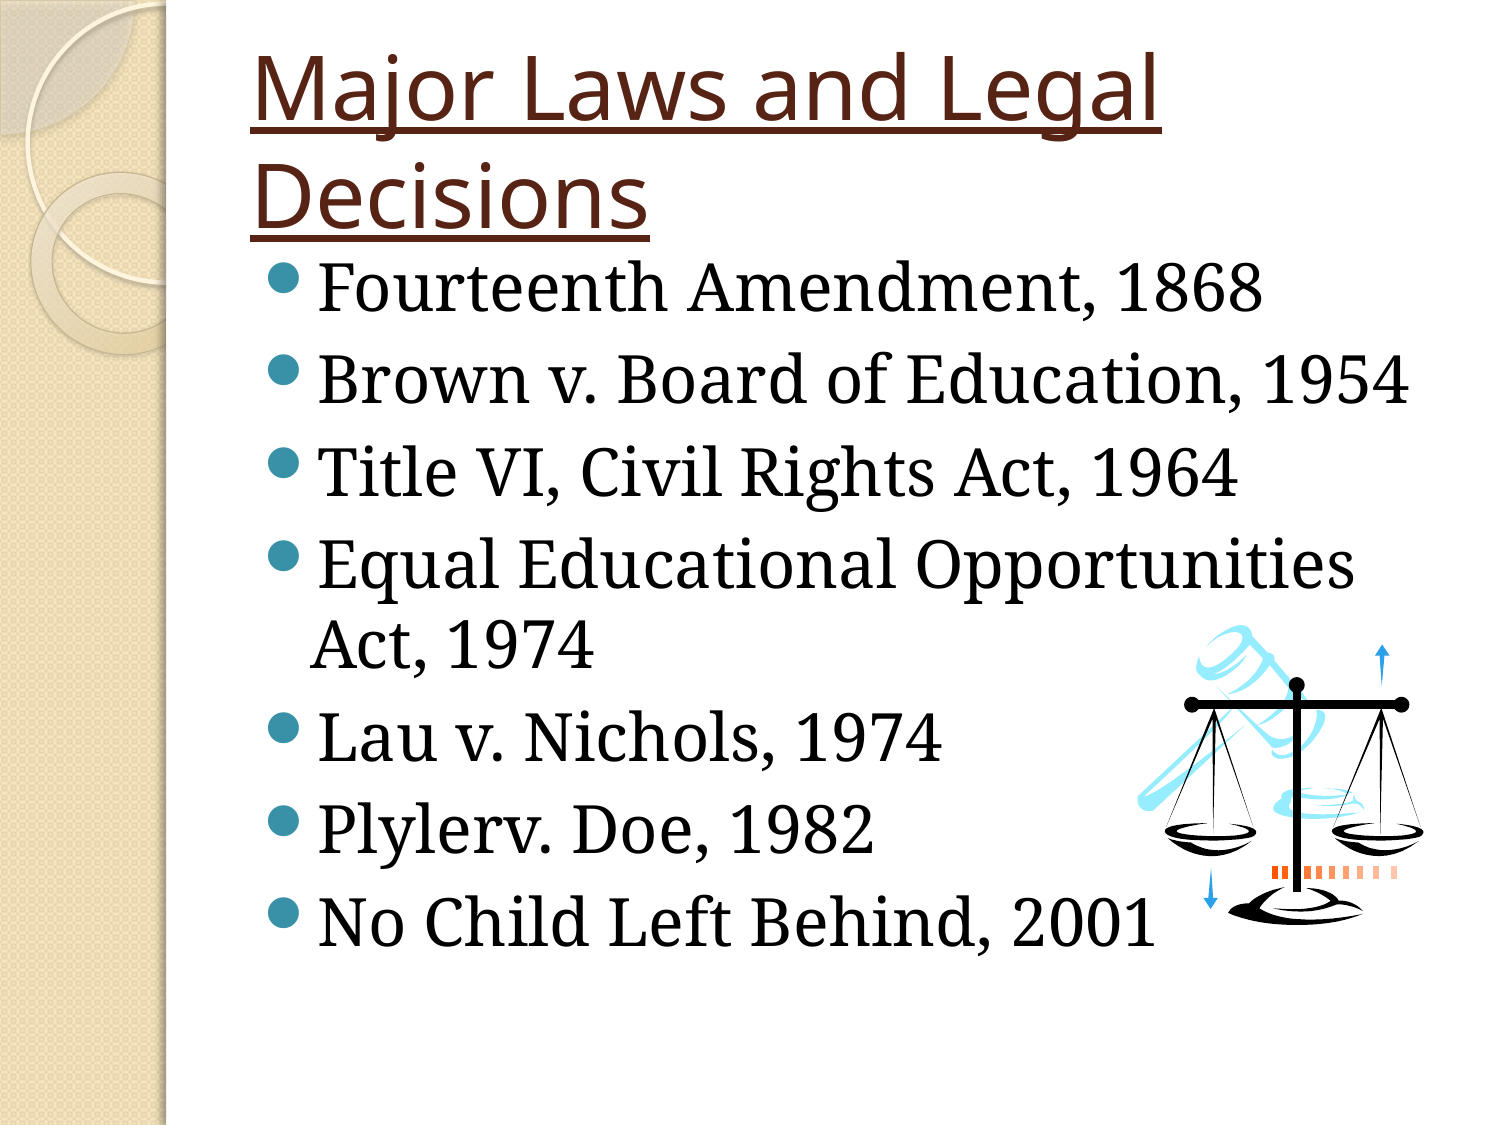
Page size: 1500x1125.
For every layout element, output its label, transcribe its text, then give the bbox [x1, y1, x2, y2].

list Fourteenth Amendment, 1868 Brown v. Board of Education, 1954 Title VI, Civil Rights Act, 1964 Equal Educational Opportunities Act, 1974 Lau v. Nichols, 1974 Plylerv. Doe, 1982 No Child Left Behind, 2001 [235, 237, 1466, 1025]
title Major Laws and Legal Decisions [235, 45, 1466, 233]
picture [1137, 624, 1433, 926]
